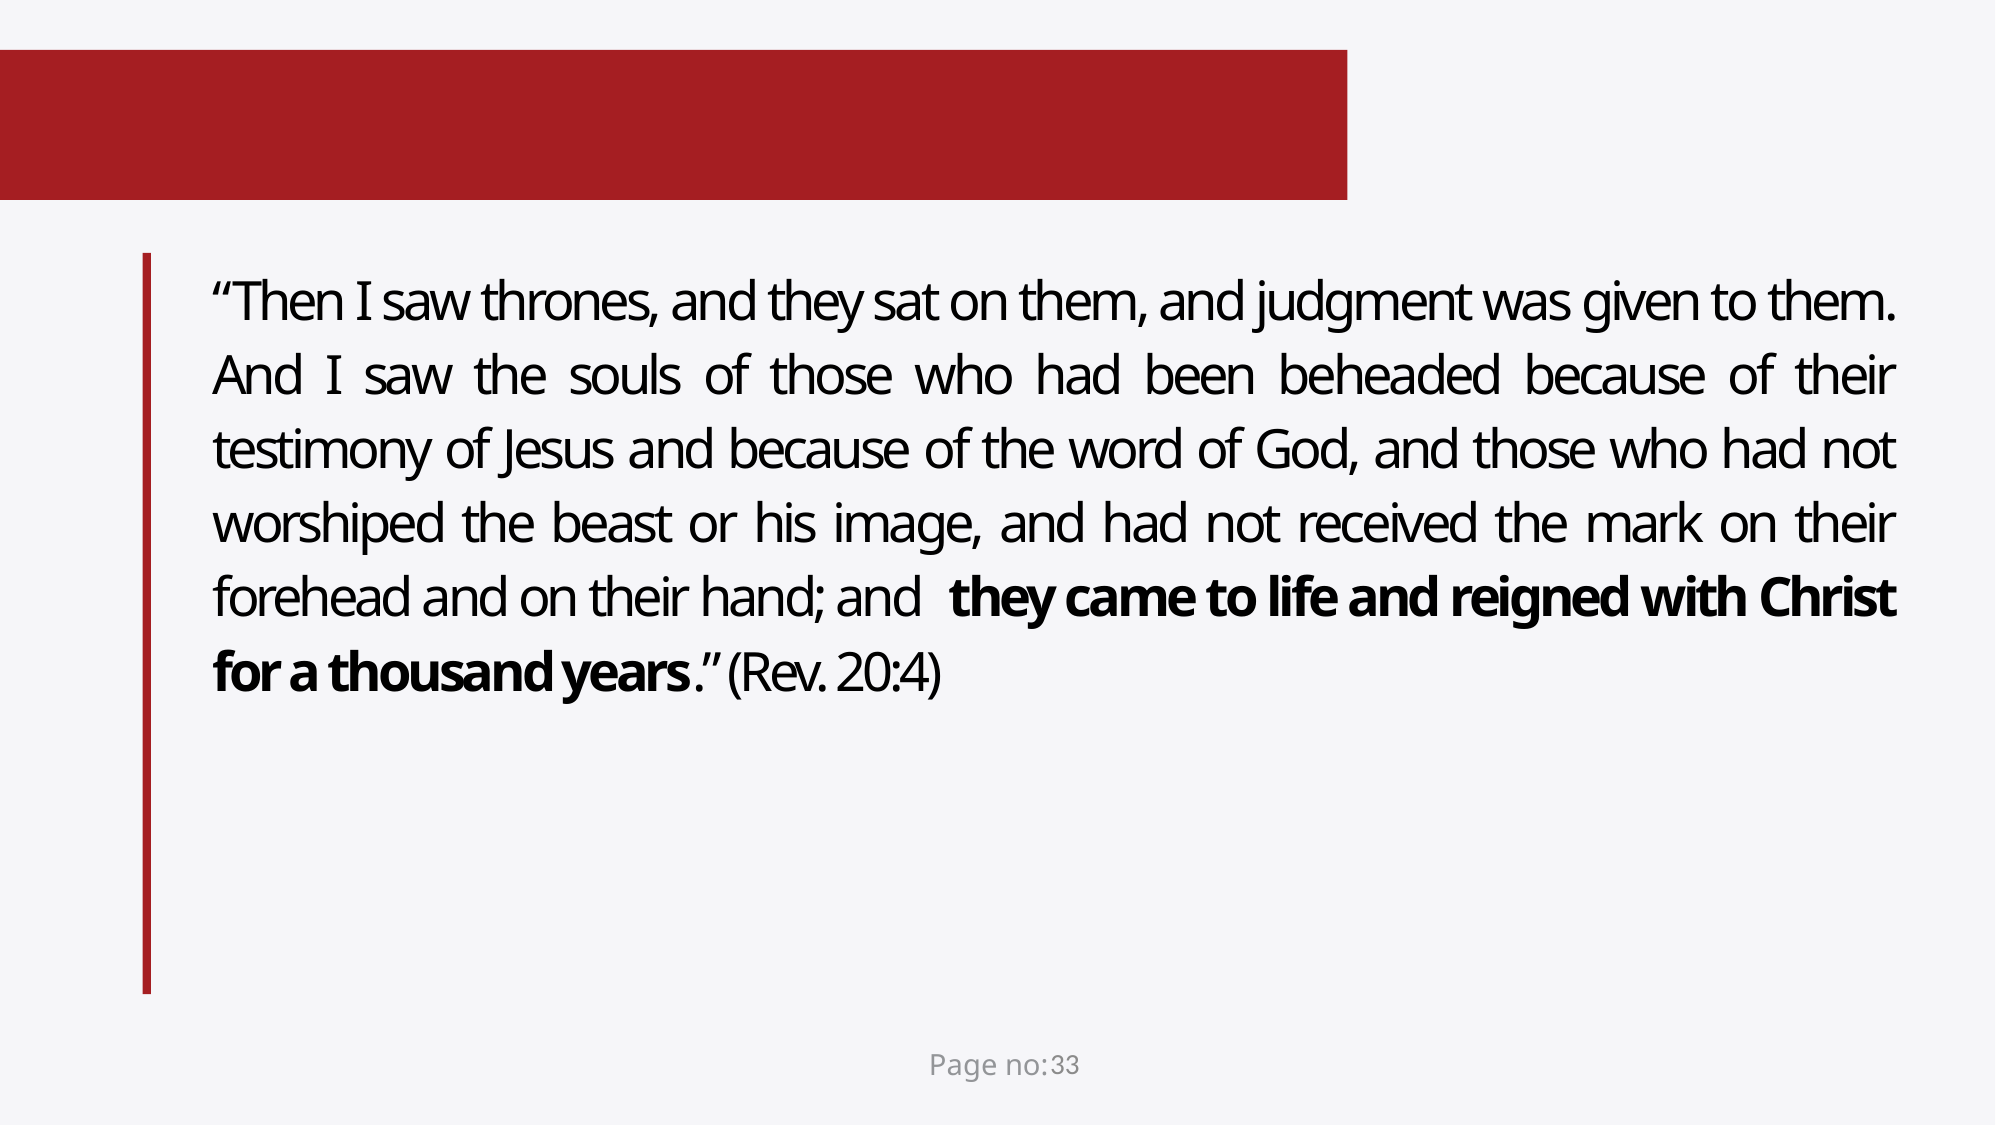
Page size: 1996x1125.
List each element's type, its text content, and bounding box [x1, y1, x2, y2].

subtitle “Then I saw thrones, and they sat on them, and judgment was given to them. And I saw the souls of those who had been beheaded because of their testimony of Jesus and because of the word of God, and those who had not worshiped the beast or his image, and had not received the mark on their forehead and on their hand; and they came to life and reigned with Christ for a thousand years.” (Rev. 20:4) [197, 249, 1910, 1000]
